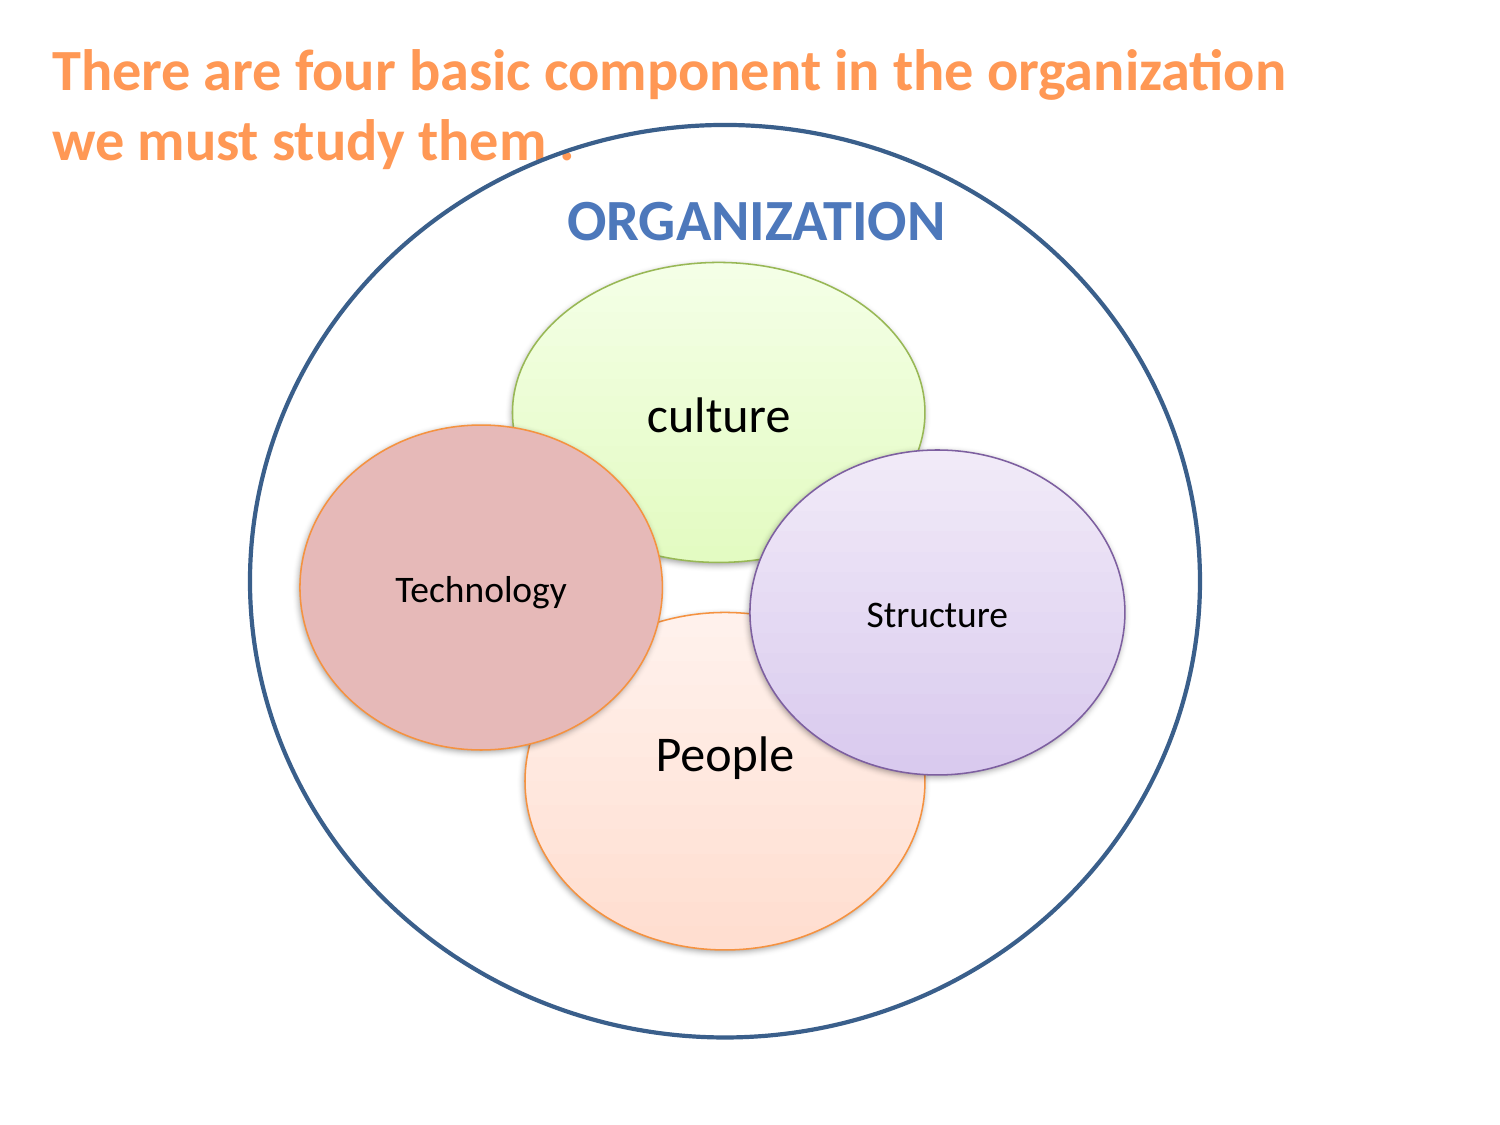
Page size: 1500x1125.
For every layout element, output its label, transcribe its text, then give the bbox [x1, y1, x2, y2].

text_box Organization [474, 174, 1038, 260]
text_box [247, 191, 1203, 1040]
text_box [506, 122, 944, 174]
text_box There are four basic component in the organization we must study them . [37, 24, 1325, 180]
